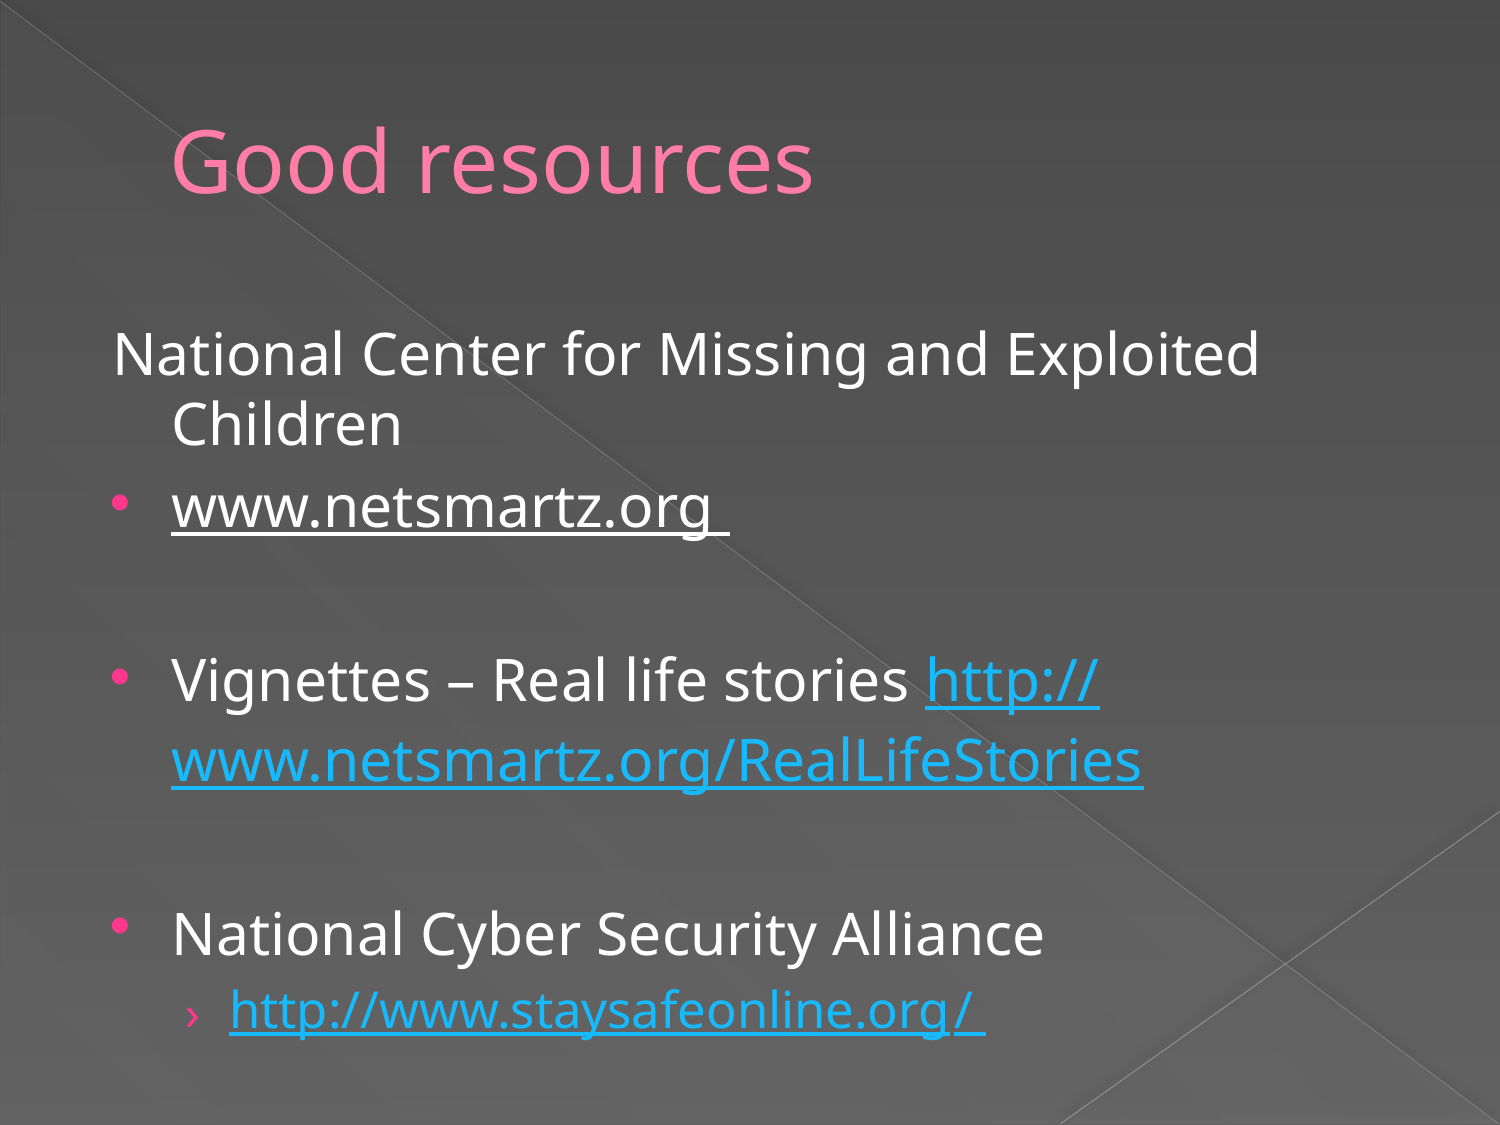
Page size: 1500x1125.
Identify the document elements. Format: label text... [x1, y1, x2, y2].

title Good resources [75, 43, 1425, 274]
list National Center for Missing and Exploited Children www.netsmartz.org Vignettes – Real life stories http://www.netsmartz.org/RealLifeStories National Cyber Security Alliance http://www.staysafeonline.org/ [87, 308, 1438, 1059]
